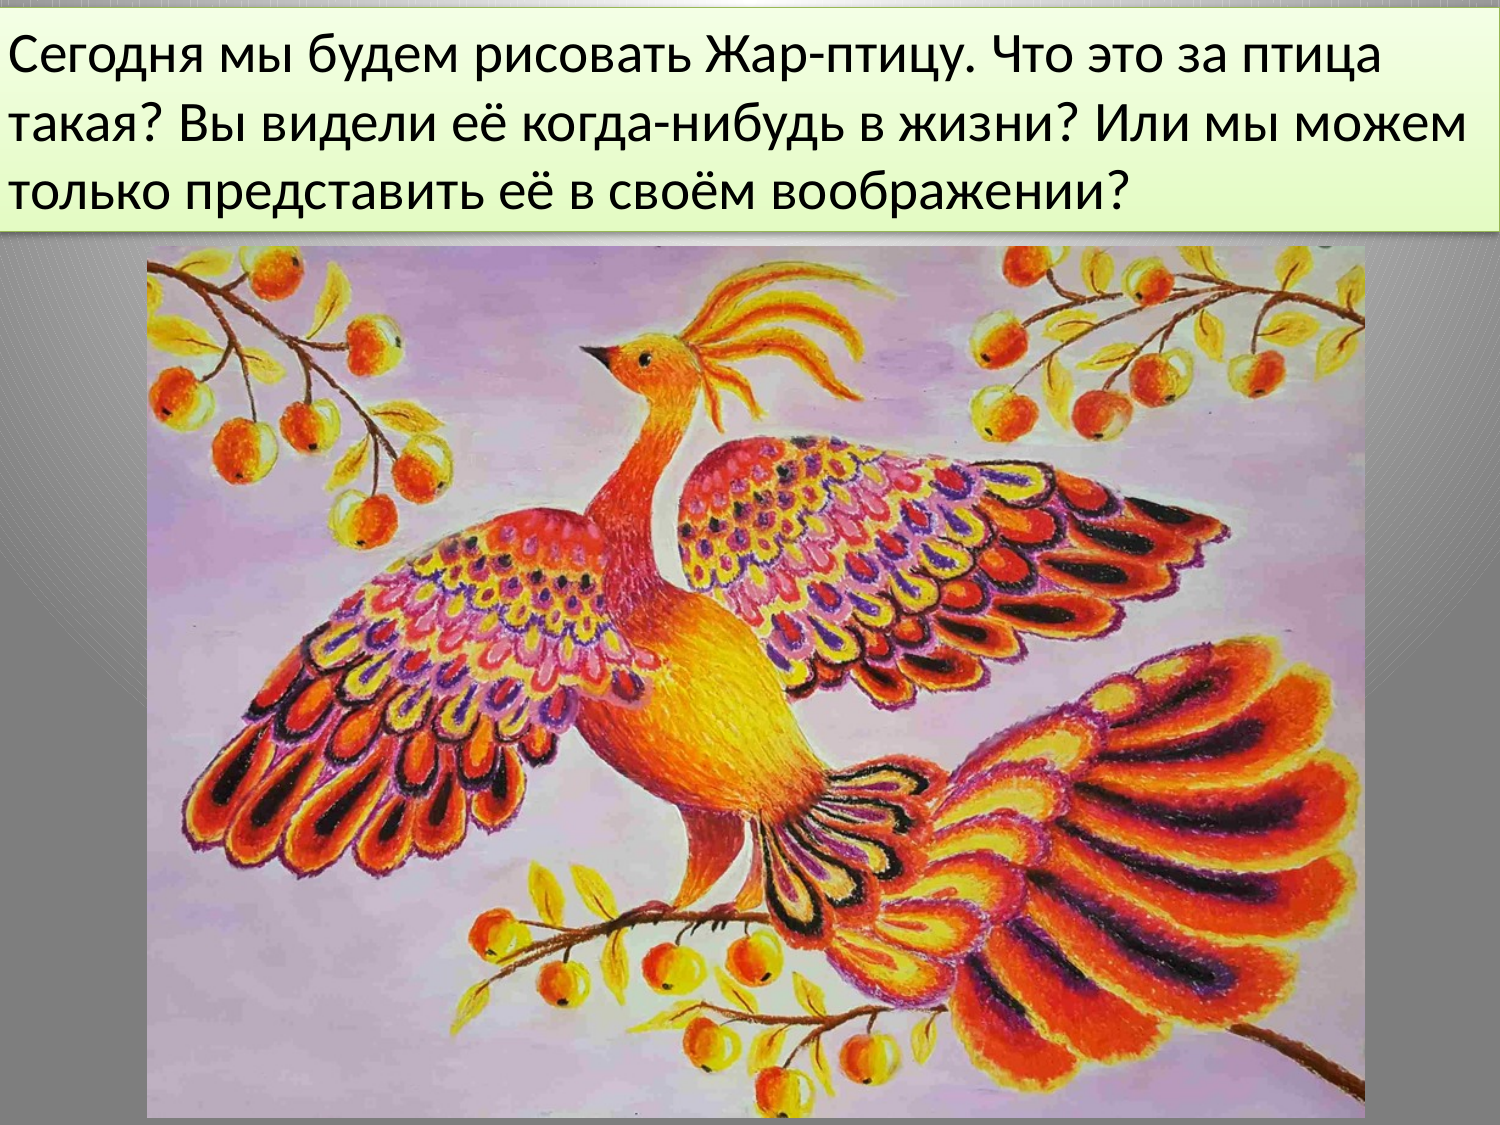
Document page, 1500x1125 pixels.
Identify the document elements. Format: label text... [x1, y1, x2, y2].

list Сегодня мы будем рисовать Жар-птицу. Что это за птица такая? Вы видели её когда-нибудь в жизни? Или мы можем только представить её в своём воображении? [0, 7, 1500, 232]
picture [147, 246, 1365, 1118]
